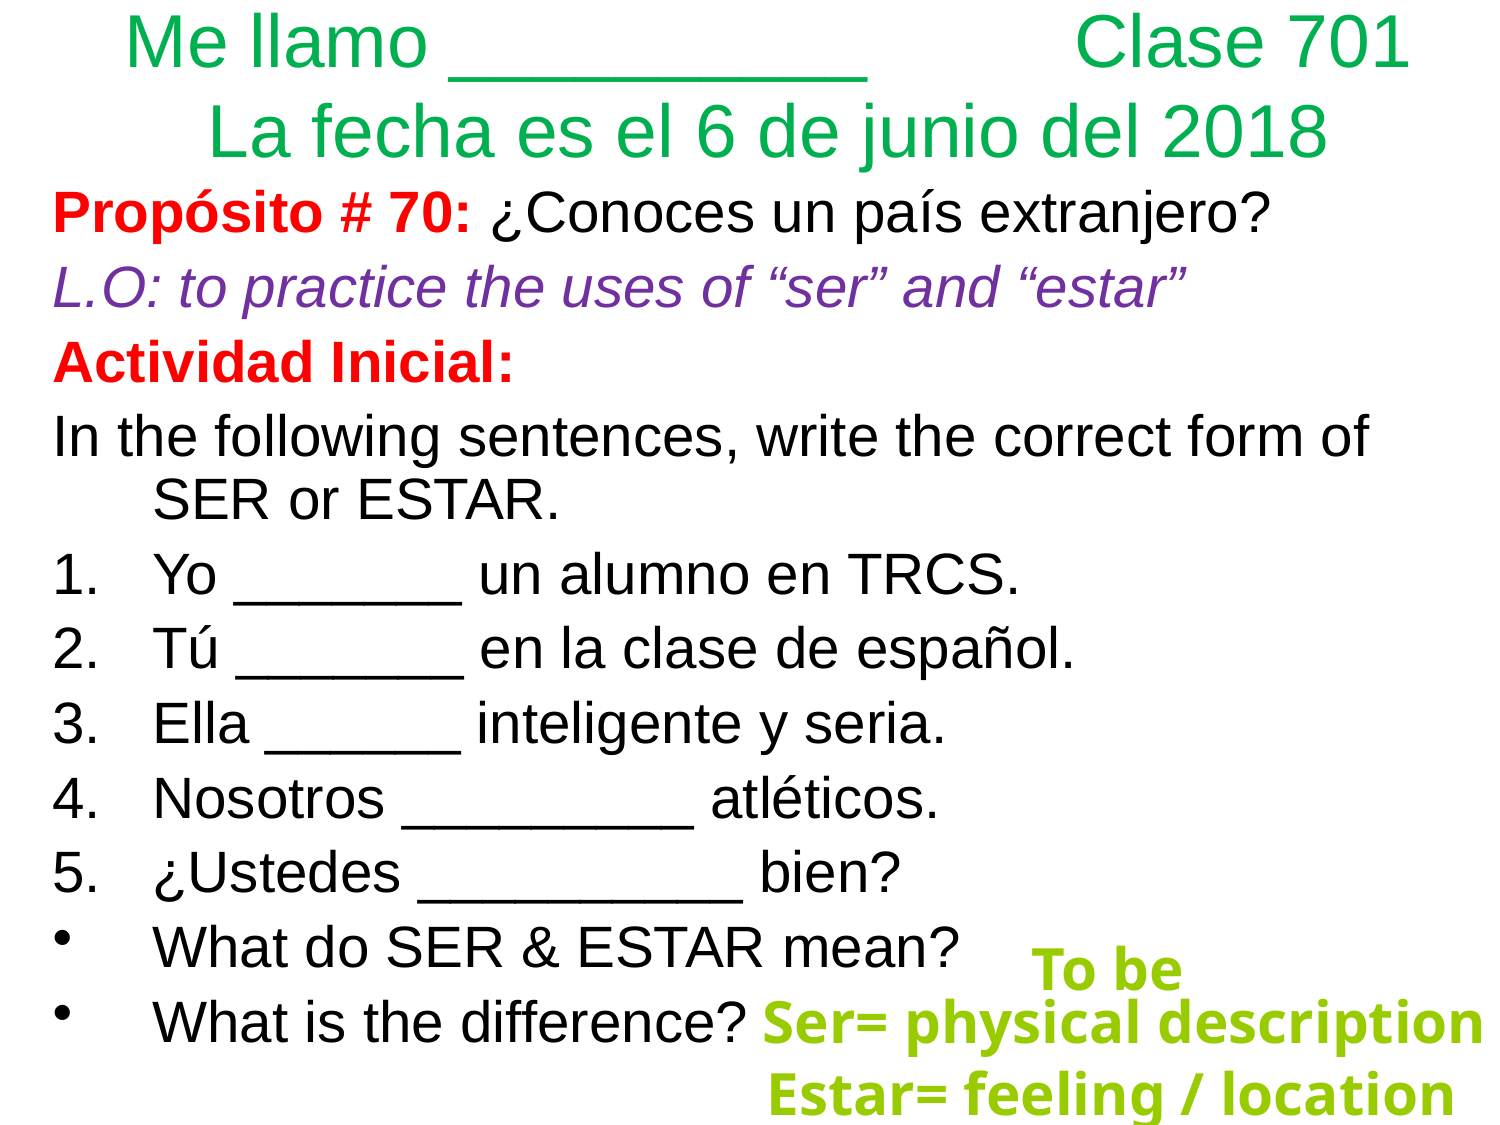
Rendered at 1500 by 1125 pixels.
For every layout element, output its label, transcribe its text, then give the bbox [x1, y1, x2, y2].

title Me llamo __________ Clase 701 La fecha es el 6 de junio del 2018 [37, 0, 1500, 174]
text_box Estar= feeling / location [752, 1050, 1472, 1125]
text_box To be [1016, 924, 1199, 977]
text_box Ser= physical description [748, 977, 1500, 1063]
list Propósito # 70: ¿Conoces un país extranjero? L.O: to practice the uses of “ser” and “estar” Actividad Inicial: In the following sentences, write the correct form of SER or ESTAR. Yo _______ un alumno en TRCS. Tú _______ en la clase de español. Ella ______ inteligente y seria. Nosotros _________ atléticos. ¿Ustedes __________ bien? What do SER & ESTAR mean? What is the difference? [37, 174, 1500, 963]
